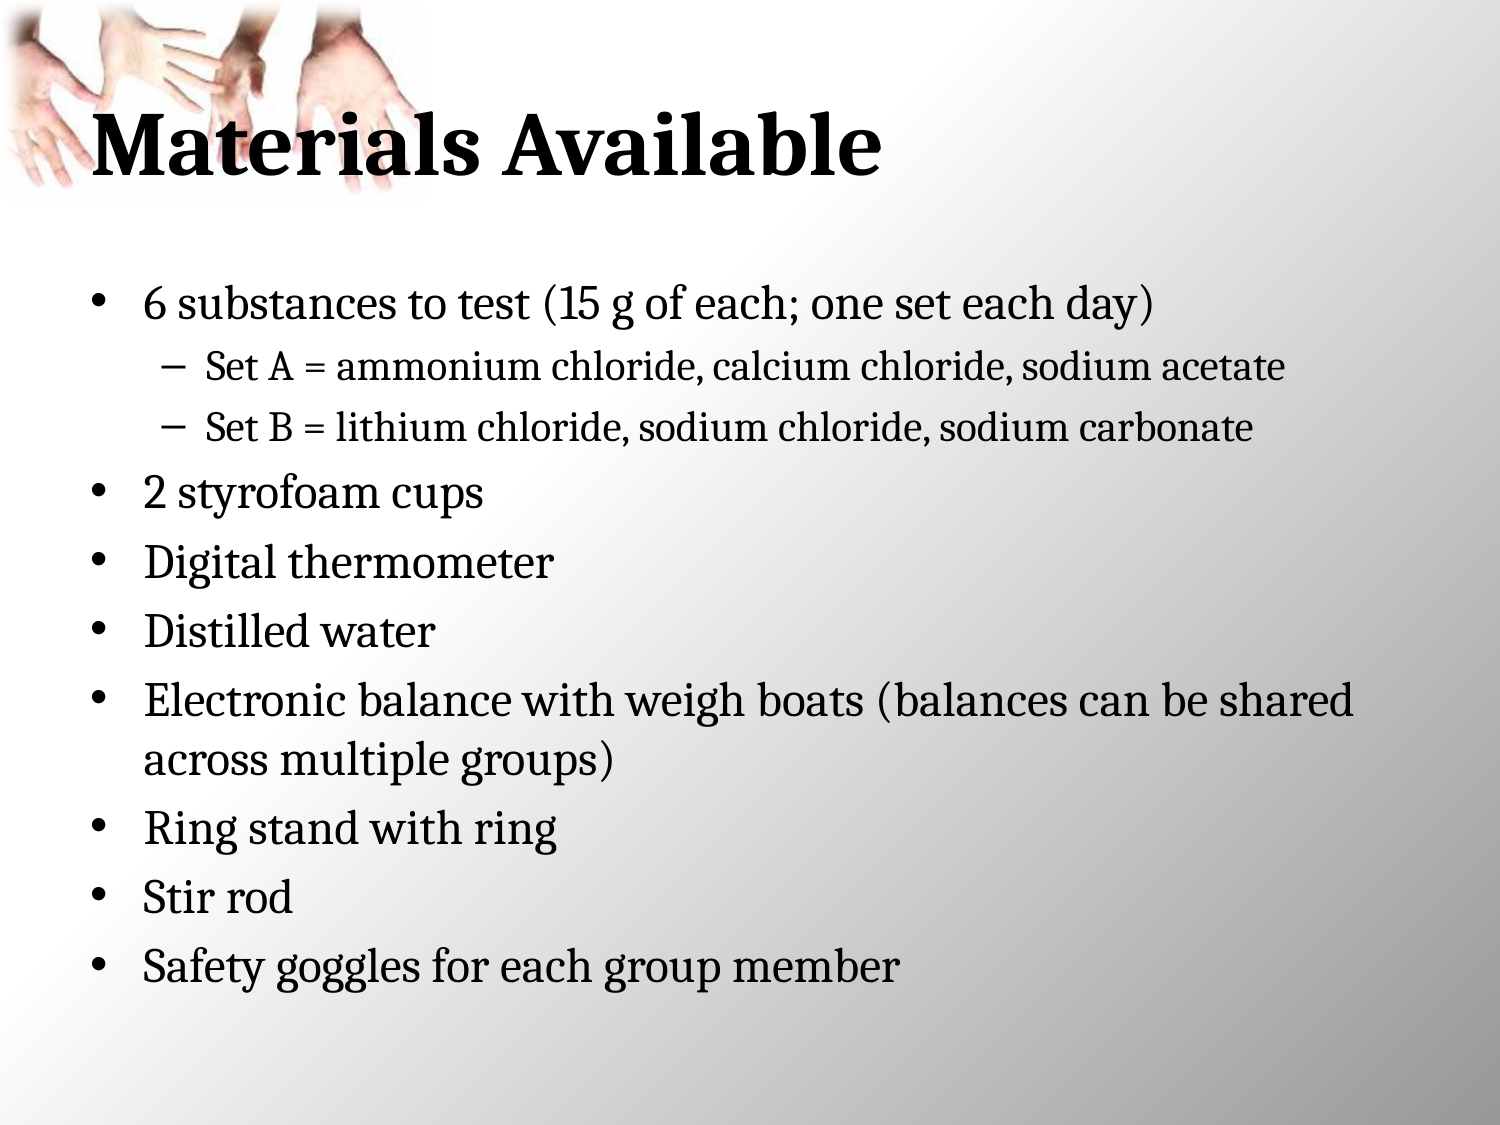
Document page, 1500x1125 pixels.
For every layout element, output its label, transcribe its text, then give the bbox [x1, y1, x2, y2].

picture [29, 29, 404, 179]
list 6 substances to test (15 g of each; one set each day) Set A = ammonium chloride, calcium chloride, sodium acetate Set B = lithium chloride, sodium chloride, sodium carbonate 2 styrofoam cups Digital thermometer Distilled water Electronic balance with weigh boats (balances can be shared across multiple groups) Ring stand with ring Stir rod Safety goggles for each group member [75, 262, 1425, 1005]
title Materials Available [75, 45, 1425, 233]
